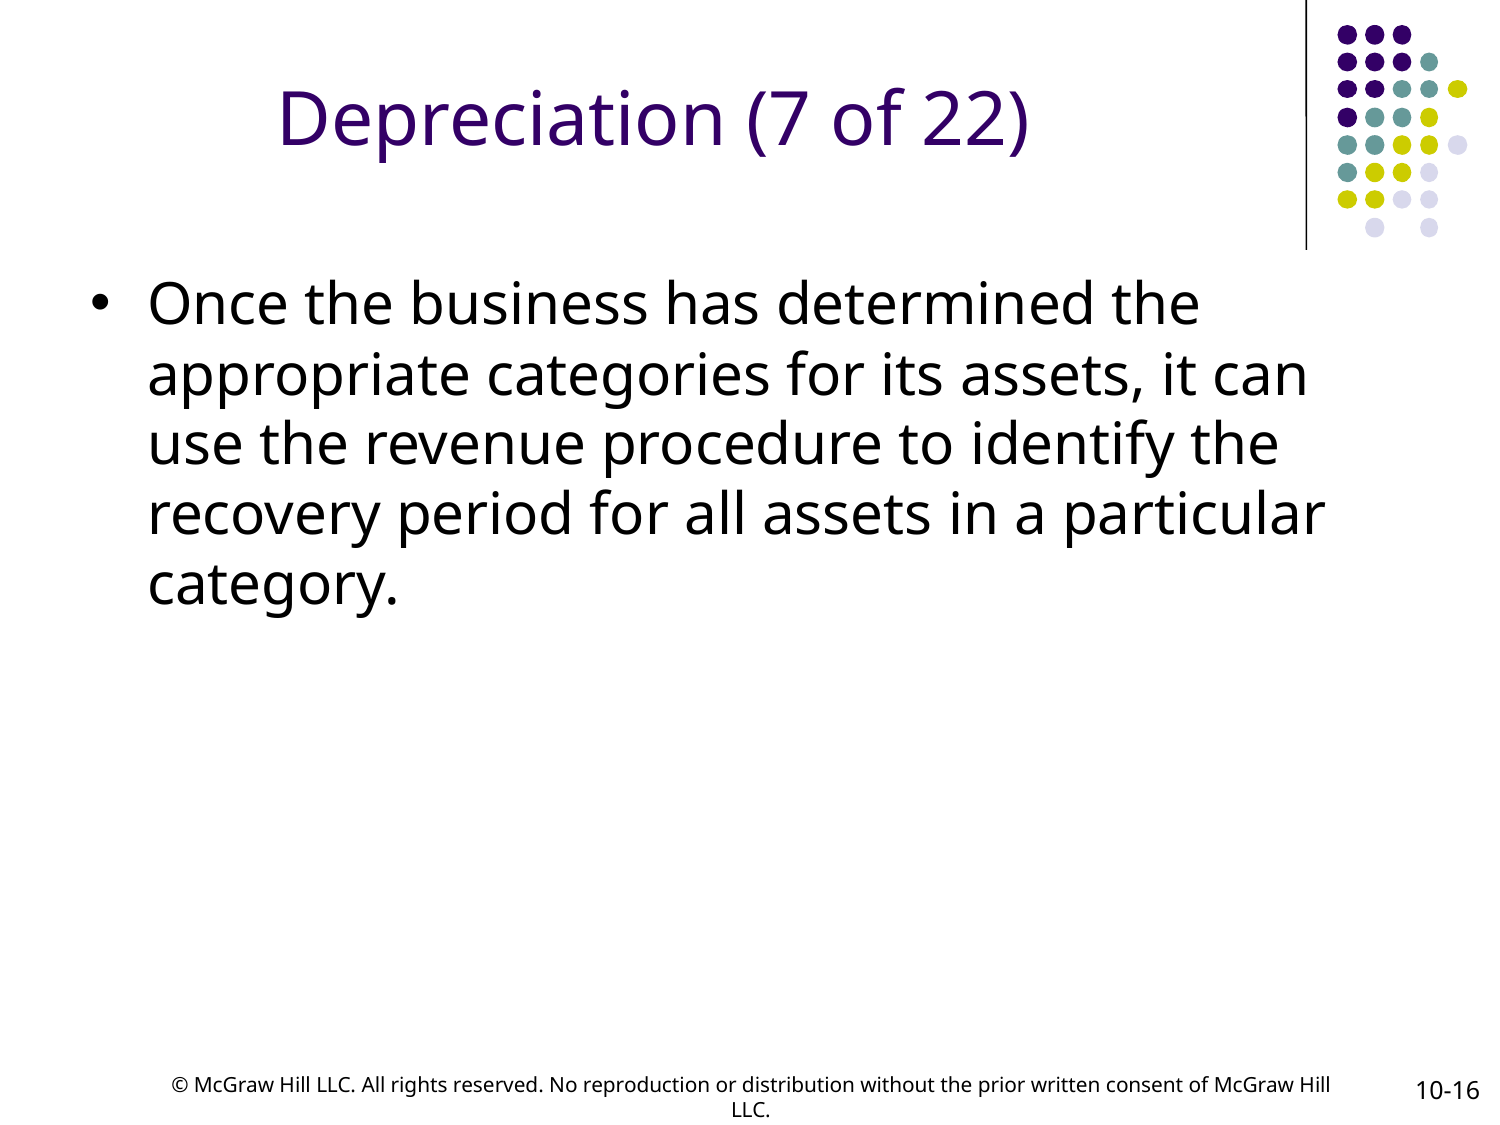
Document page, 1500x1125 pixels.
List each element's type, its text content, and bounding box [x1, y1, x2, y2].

slide_number 10-16 [1345, 1061, 1496, 1122]
list Once the business has determined the appropriate categories for its assets, it can use the revenue procedure to identify the recovery period for all assets in a particular category. [75, 259, 1425, 1062]
title Depreciation (7 of 22) [32, 8, 1275, 234]
